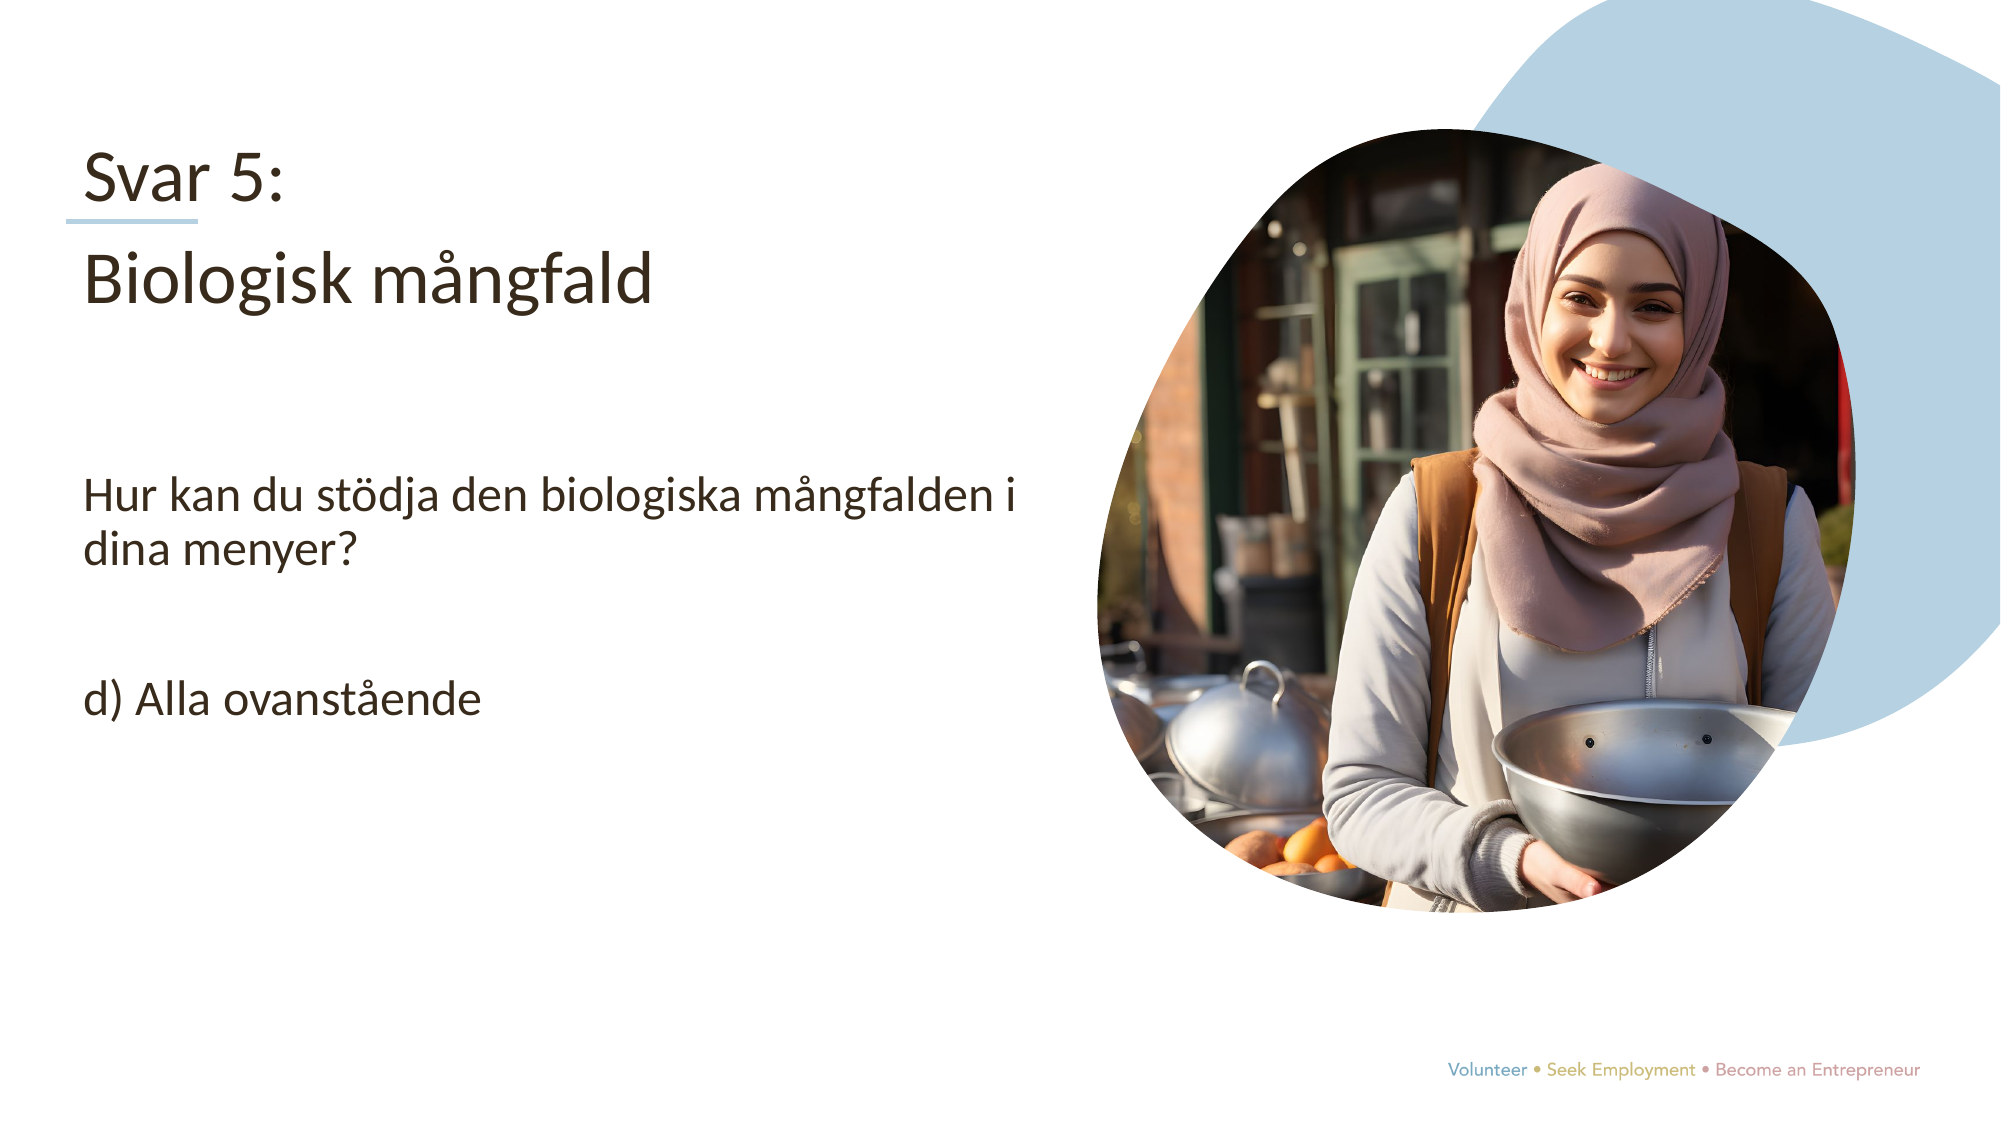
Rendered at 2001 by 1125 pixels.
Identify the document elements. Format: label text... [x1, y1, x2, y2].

text_box Hur kan du stödja den biologiska mångfalden i dina menyer? d) Alla ovanstående [68, 461, 1035, 1125]
text_box Svar 5: Biologisk mångfald [68, 129, 903, 356]
picture [1418, 1046, 1971, 1103]
picture [1097, 129, 1856, 913]
